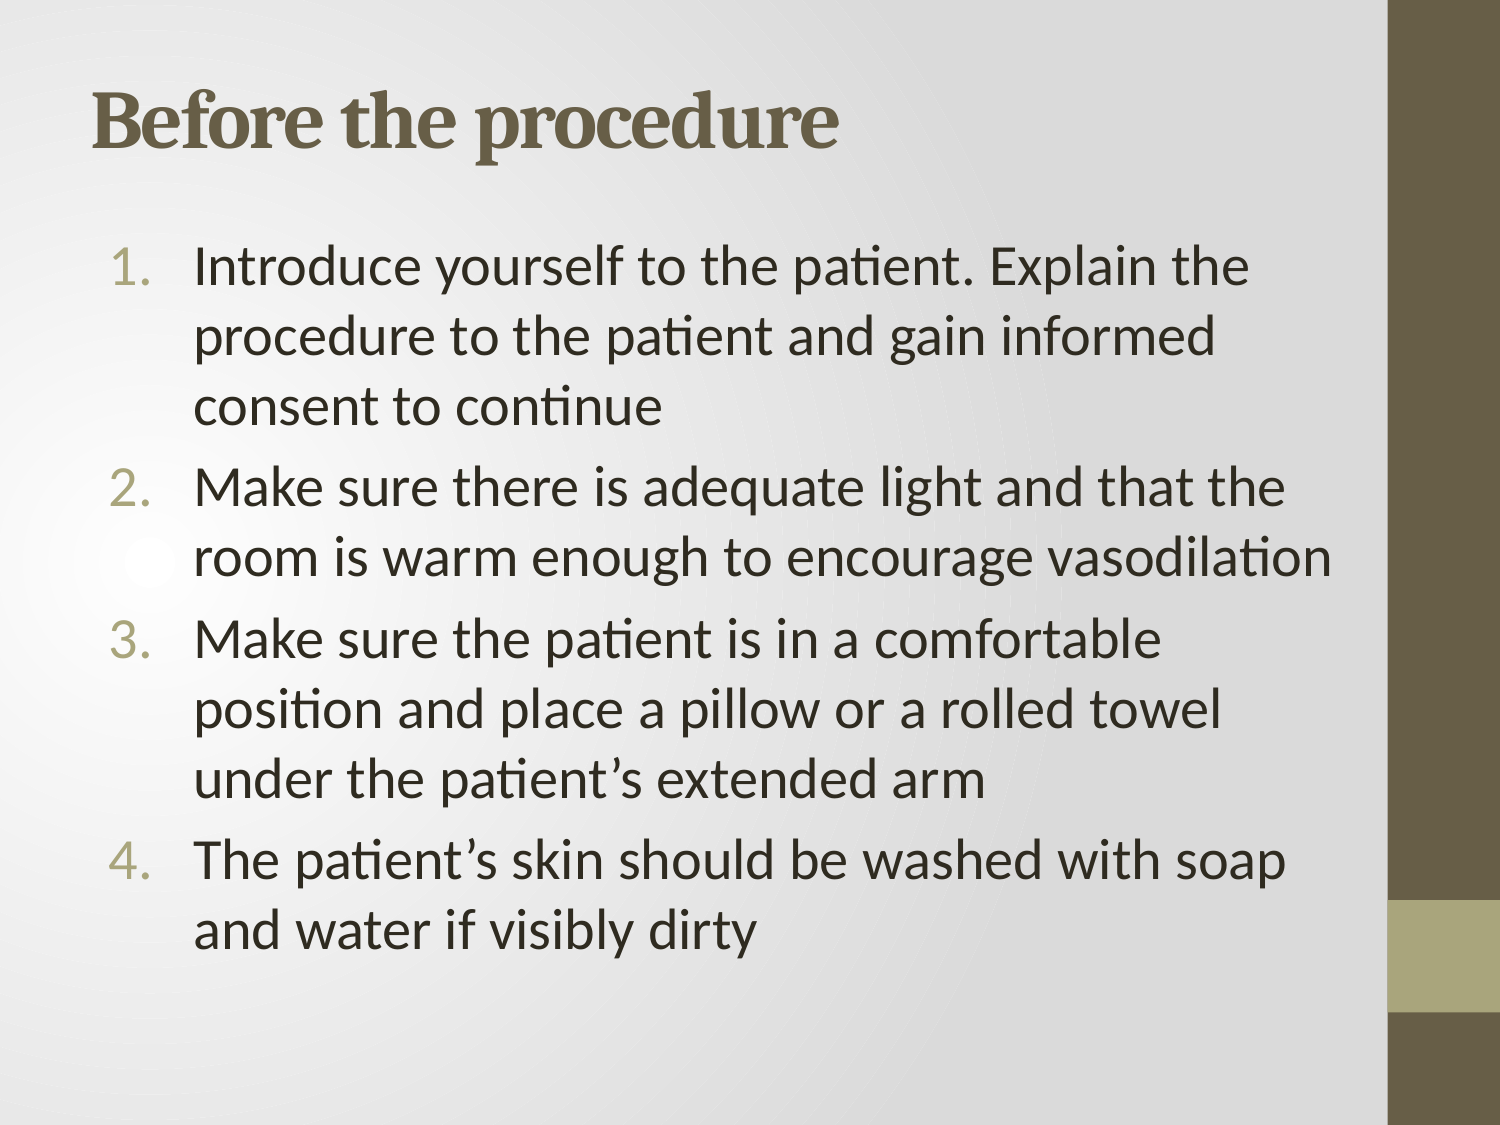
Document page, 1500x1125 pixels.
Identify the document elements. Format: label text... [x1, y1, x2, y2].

list Introduce yourself to the patient. Explain the procedure to the patient and gain informed consent to continue Make sure there is adequate light and that the room is warm enough to encourage vasodilation Make sure the patient is in a comfortable position and place a pillow or a rolled towel under the patient’s extended arm The patient’s skin should be washed with soap and water if visibly dirty [75, 219, 1353, 1050]
title Before the procedure [75, 45, 1353, 185]
